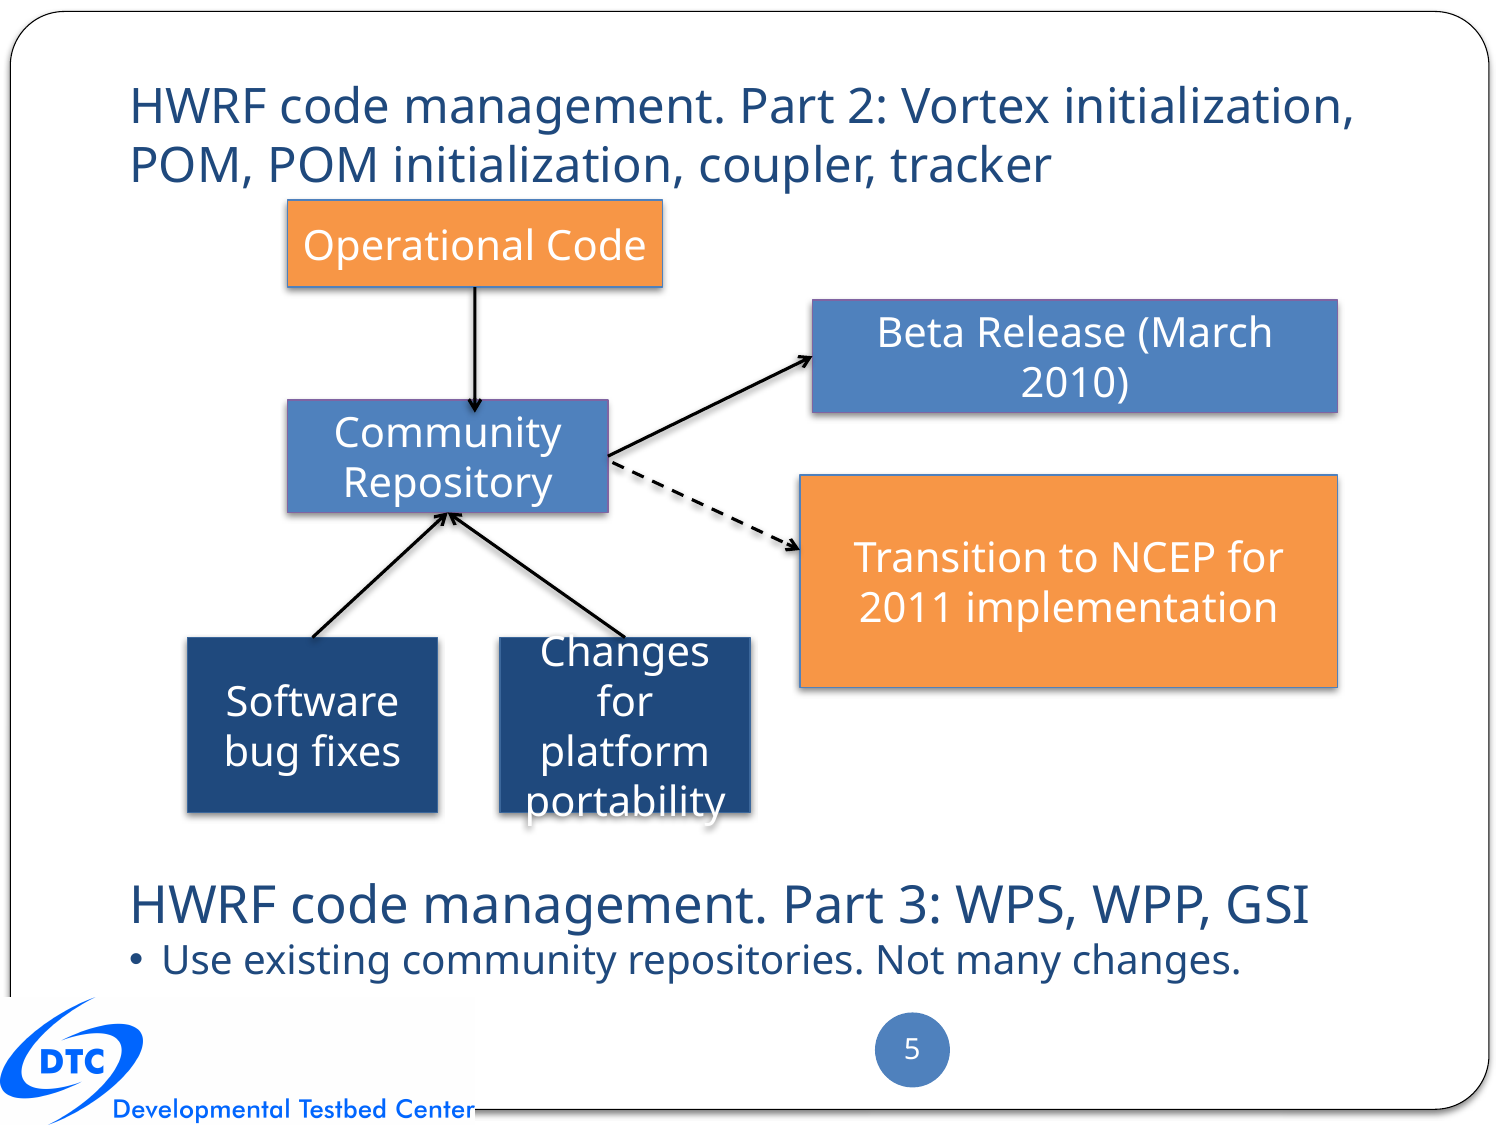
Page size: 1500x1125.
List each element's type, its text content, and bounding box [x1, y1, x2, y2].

text_box Beta Release (March 2010) [812, 299, 1338, 413]
text_box Software bug fixes [187, 637, 438, 813]
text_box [317, 507, 443, 643]
text_box Transition to NCEP for 2011 implementation [799, 474, 1338, 688]
slide_number 5 [874, 1045, 950, 1088]
picture [0, 997, 475, 1125]
text_box HWRF code management. Part 2: Vortex initialization, POM, POM initialization, coupler, tracker [129, 55, 1371, 250]
text_box Changes for platform portability [499, 637, 751, 813]
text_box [607, 356, 813, 457]
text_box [473, 486, 600, 664]
text_box HWRF code management. Part 3: WPS, WPP, GSI Use existing community repositories. Not many changes. [129, 849, 1371, 1045]
text_box Community Repository [287, 399, 606, 513]
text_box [612, 462, 801, 551]
text_box Operational Code [287, 199, 663, 288]
